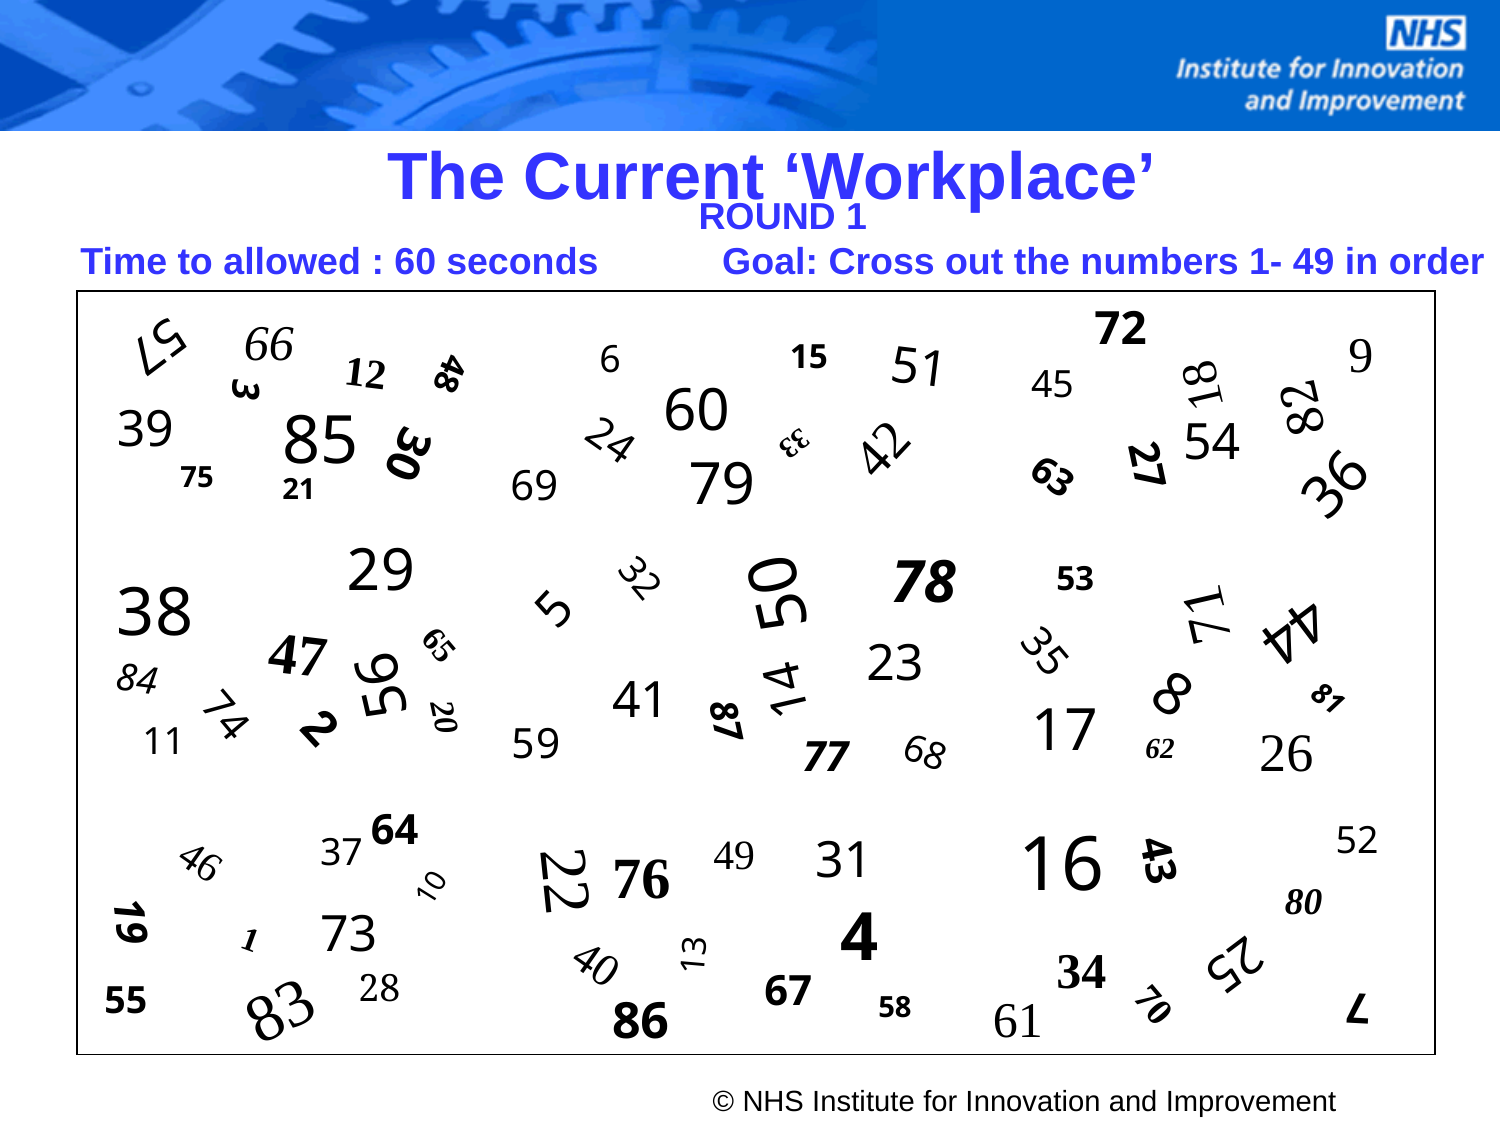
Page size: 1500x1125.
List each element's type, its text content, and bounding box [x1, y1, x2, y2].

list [0, 0, 1500, 131]
text_box The Current ‘Workplace’ [372, 139, 1172, 184]
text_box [76, 290, 1436, 1056]
text_box ROUND 1 Time to allowed : 60 seconds Goal: Cross out the numbers 1- 49 in order [65, 184, 1500, 290]
text_box © NHS Institute for Innovation and Improvement [697, 1075, 1352, 1125]
